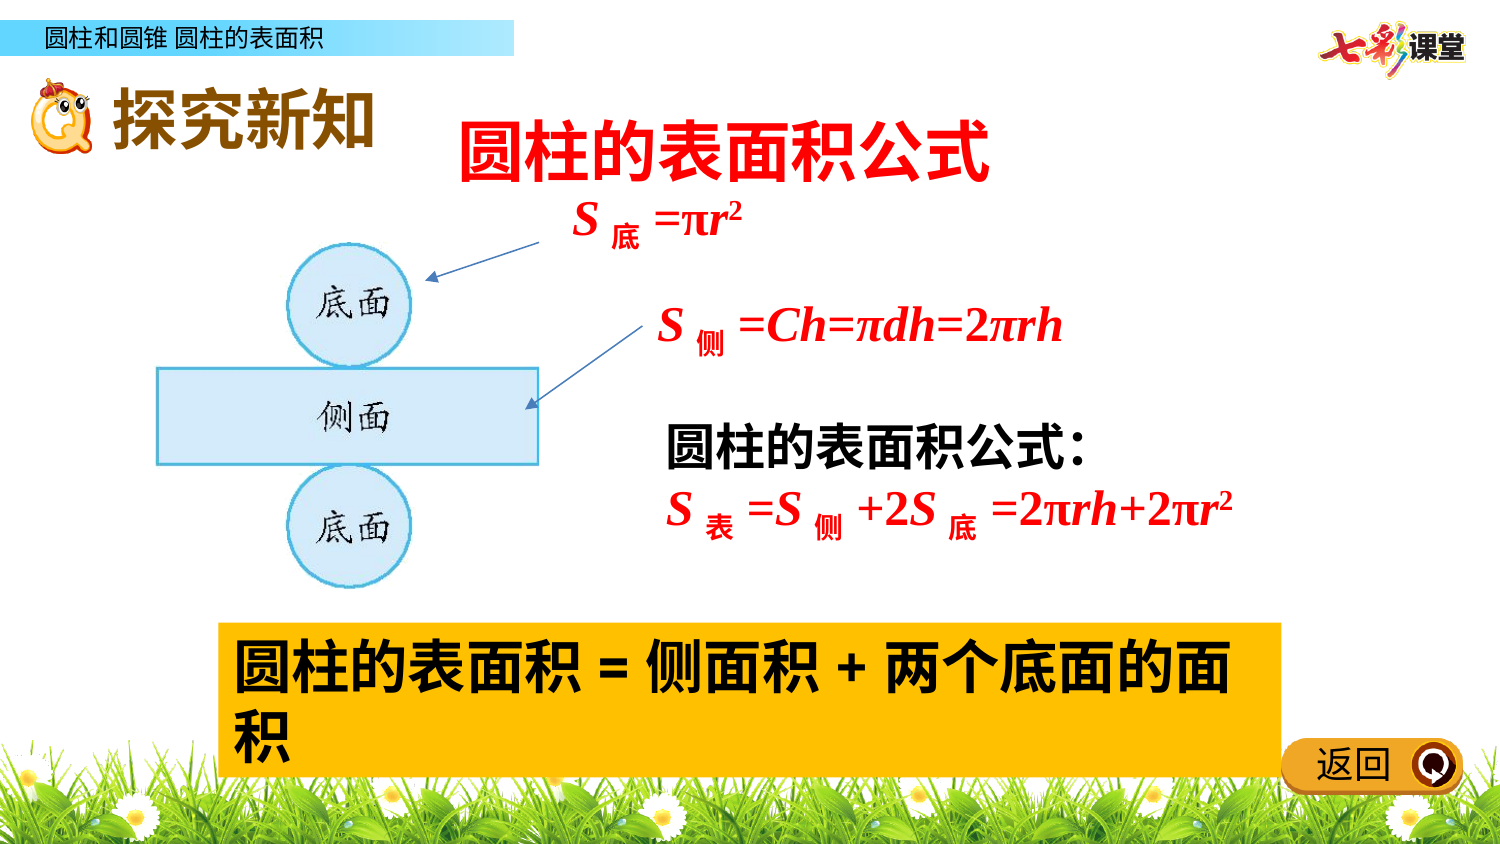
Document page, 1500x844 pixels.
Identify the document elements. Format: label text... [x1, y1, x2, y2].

picture [0, 740, 1500, 844]
text_box 圆柱的表面积公式 [442, 102, 1007, 198]
text_box 圆柱的表面积公式： S表=S侧+2S底=2πrh+2πr2 [651, 408, 1249, 552]
picture [31, 78, 92, 154]
text_box S侧=Ch=πdh=2πrh [642, 284, 1079, 368]
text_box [524, 321, 648, 410]
text_box 圆柱的表面积=侧面积+两个底面的面积 [218, 622, 1282, 778]
text_box S底=πr2 [557, 177, 765, 261]
picture [130, 242, 540, 600]
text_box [424, 242, 540, 281]
text_box 探究新知 [100, 72, 404, 164]
picture [1316, 20, 1468, 80]
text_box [1281, 733, 1464, 795]
